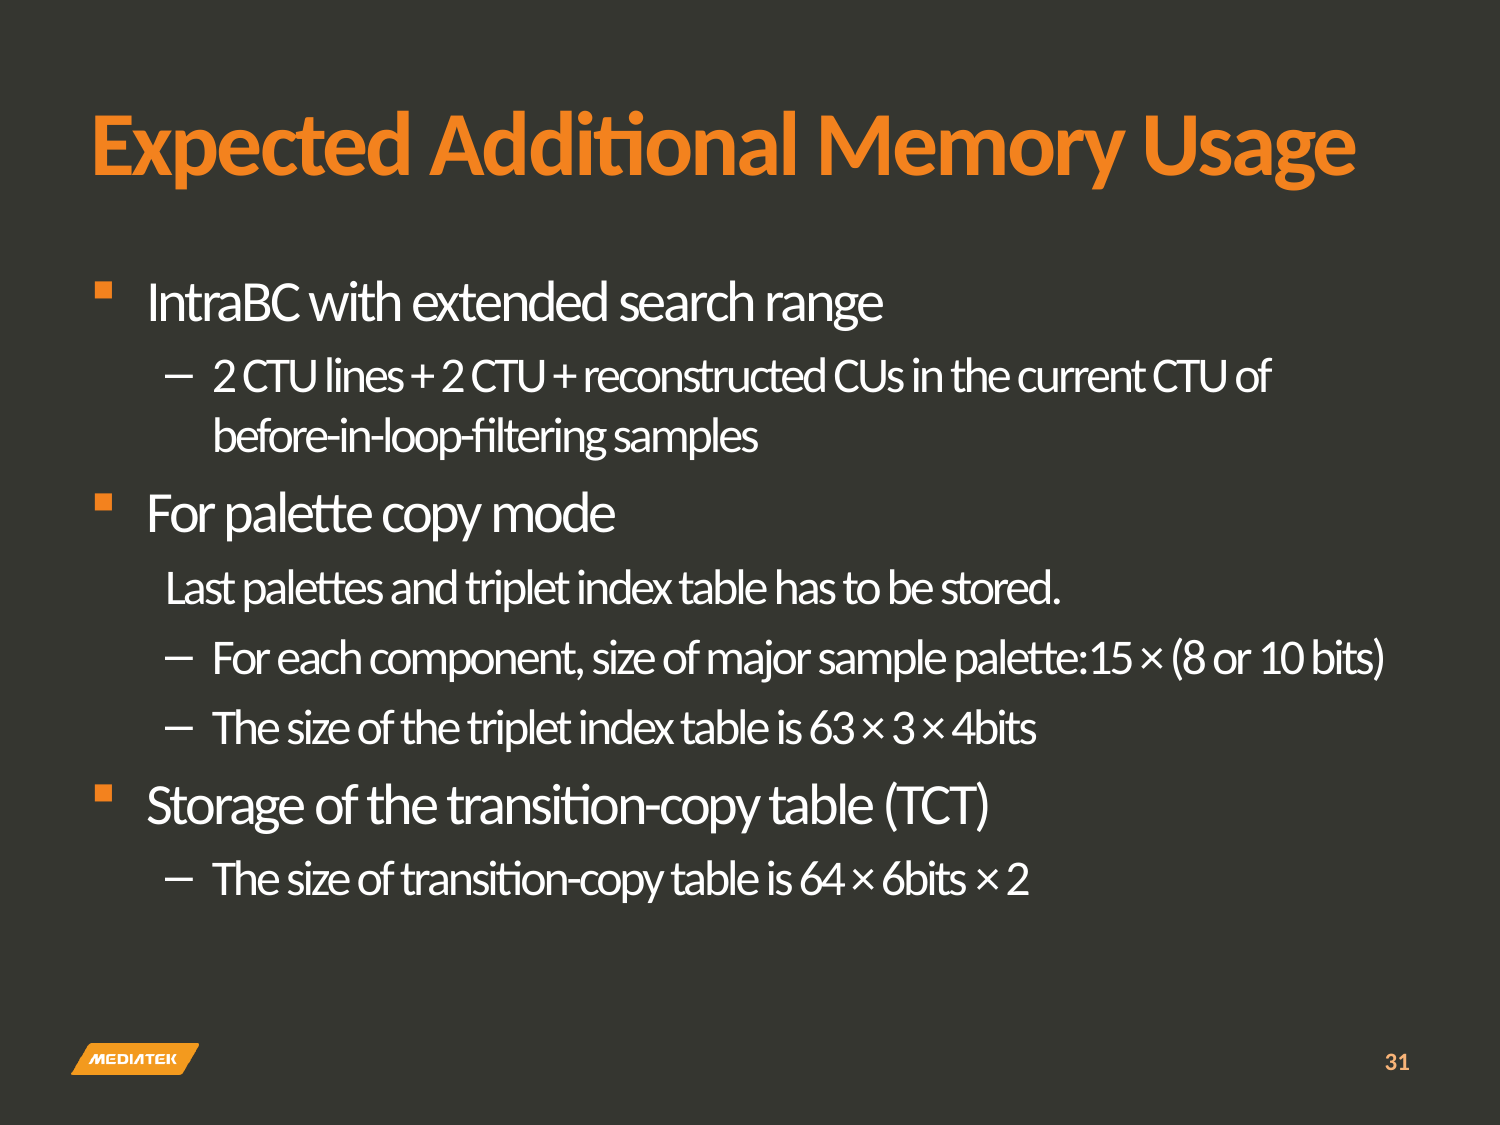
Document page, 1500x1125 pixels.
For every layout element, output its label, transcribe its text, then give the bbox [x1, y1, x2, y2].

list IntraBC with extended search range 2 CTU lines + 2 CTU + reconstructed CUs in the current CTU of before-in-loop-filtering samples For palette copy mode Last palettes and triplet index table has to be stored. For each component, size of major sample palette:15 × (8 or 10 bits) The size of the triplet index table is 63 × 3 × 4bits Storage of the transition-copy table (TCT) The size of transition-copy table is 64 × 6bits × 2 [75, 255, 1471, 941]
slide_number 31 [1251, 1029, 1425, 1090]
picture [71, 1043, 199, 1075]
title Expected Additional Memory Usage [75, 45, 1425, 233]
